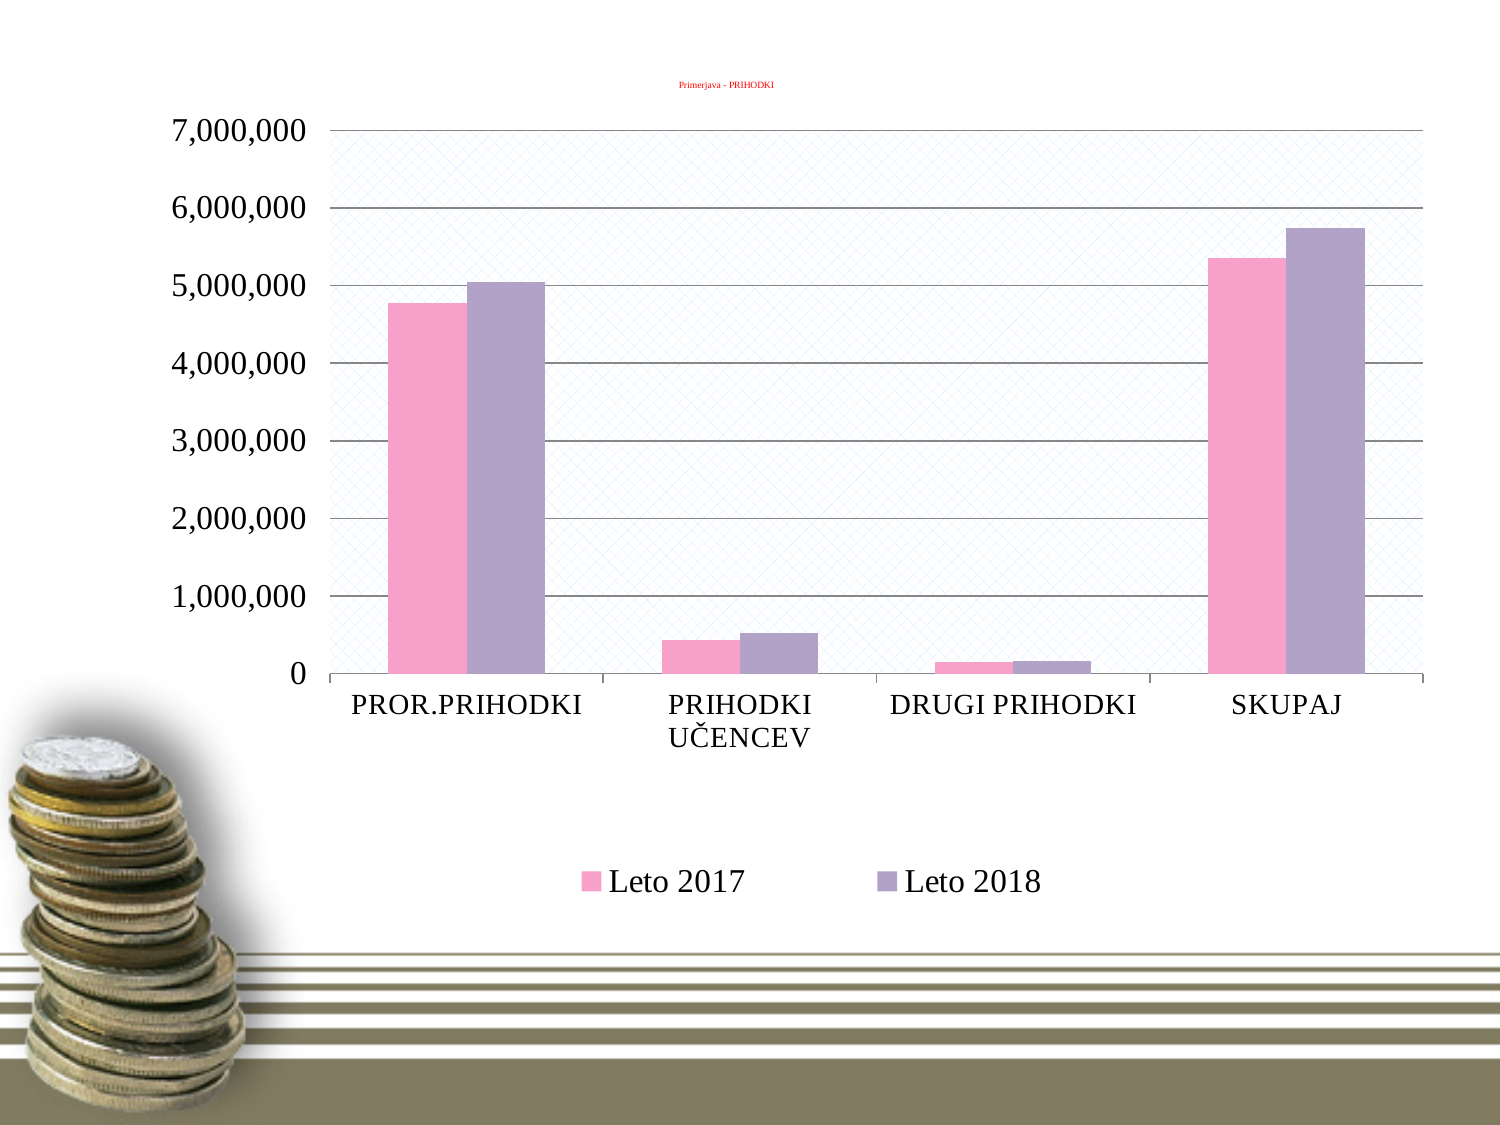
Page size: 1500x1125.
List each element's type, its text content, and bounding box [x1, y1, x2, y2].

title Primerjava - PRIHODKI [175, 58, 1278, 100]
picture [0, 0, 1500, 1125]
chart [29, 101, 1425, 1052]
